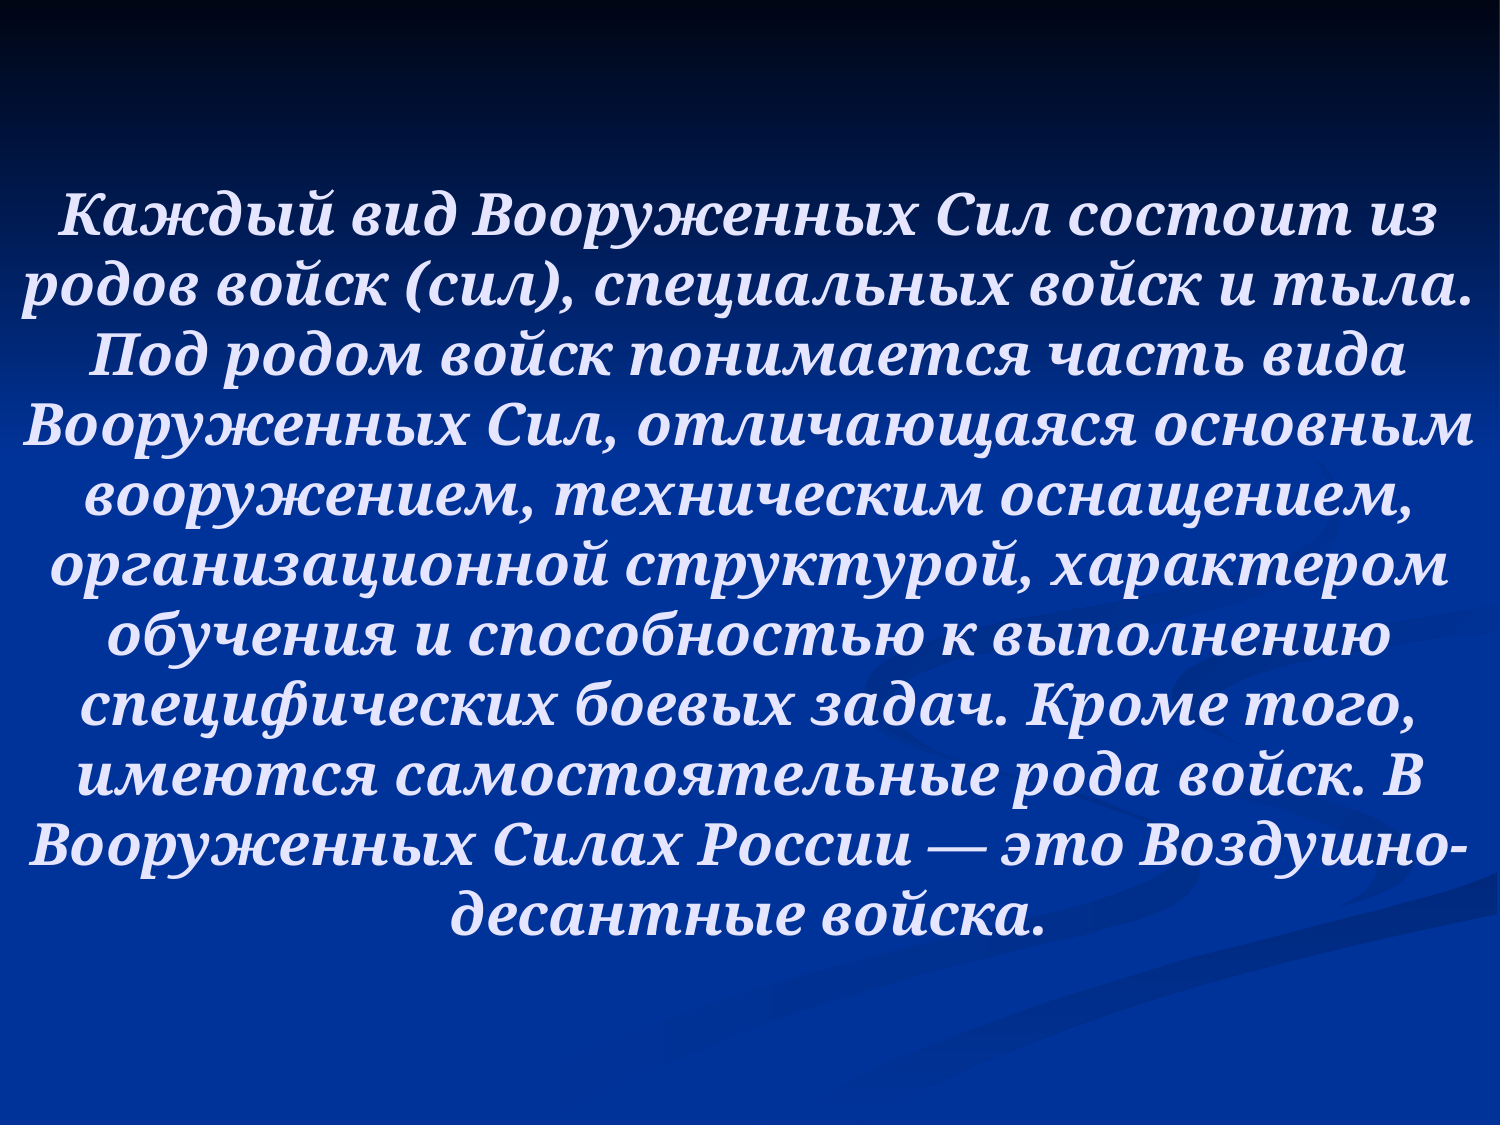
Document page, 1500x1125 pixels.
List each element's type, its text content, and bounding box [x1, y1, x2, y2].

title Каждый вид Вооруженных Сил состоит из родов войск (сил), специальных войск и тыла. Под родом войск понимается часть вида Вооруженных Сил, отличающаяся основным вооружением, техническим оснащением, организационной структурой, характером обучения и способностью к выполнению специфических боевых задач. Кроме того, имеются самостоятельные рода войск. В Вооруженных Силах России — это Воздушно-десантные войска. [0, 0, 1500, 1125]
